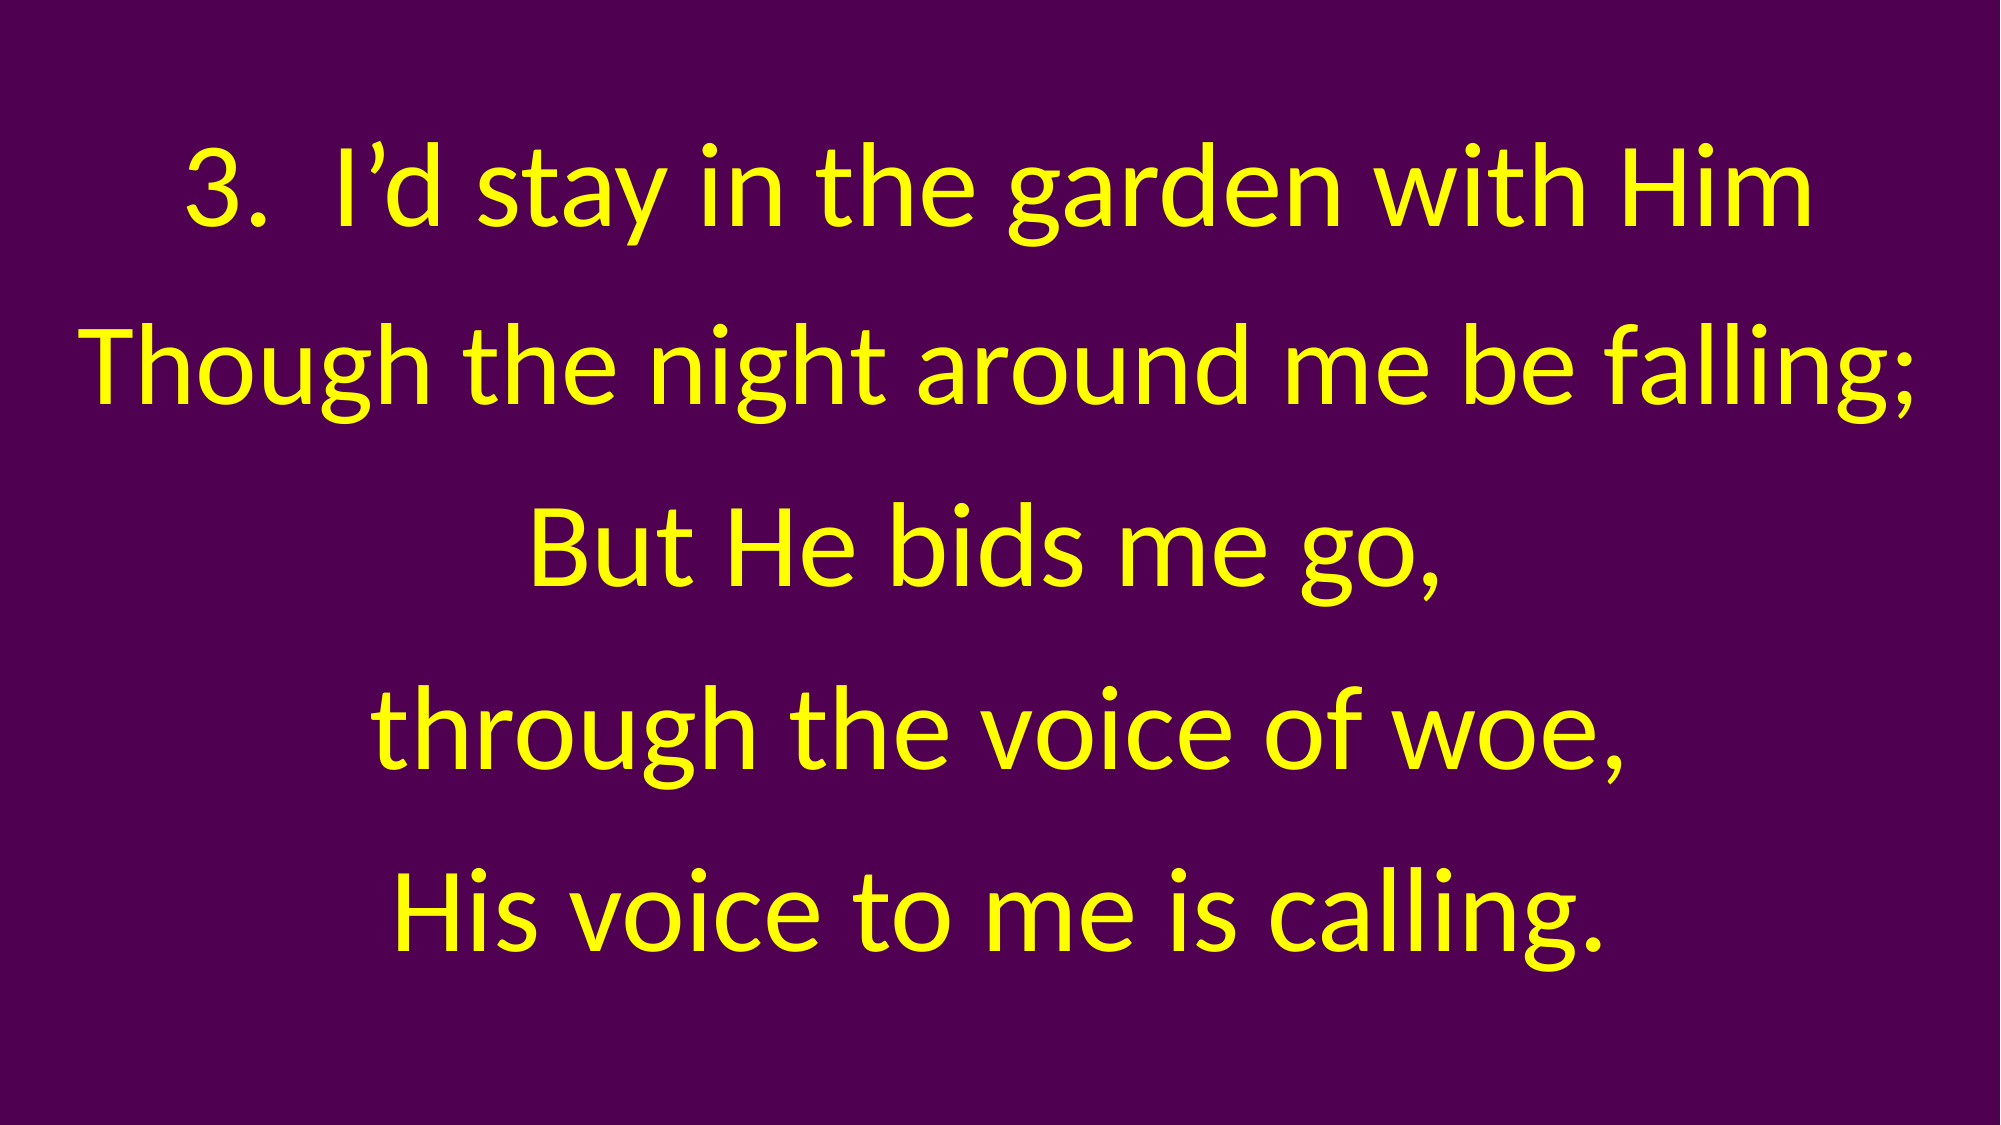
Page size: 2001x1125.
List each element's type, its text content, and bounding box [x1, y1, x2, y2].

text_box 3. I’d stay in the garden with Him Though the night around me be falling; But He bids me go, through the voice of woe, His voice to me is calling. [0, 98, 2000, 984]
